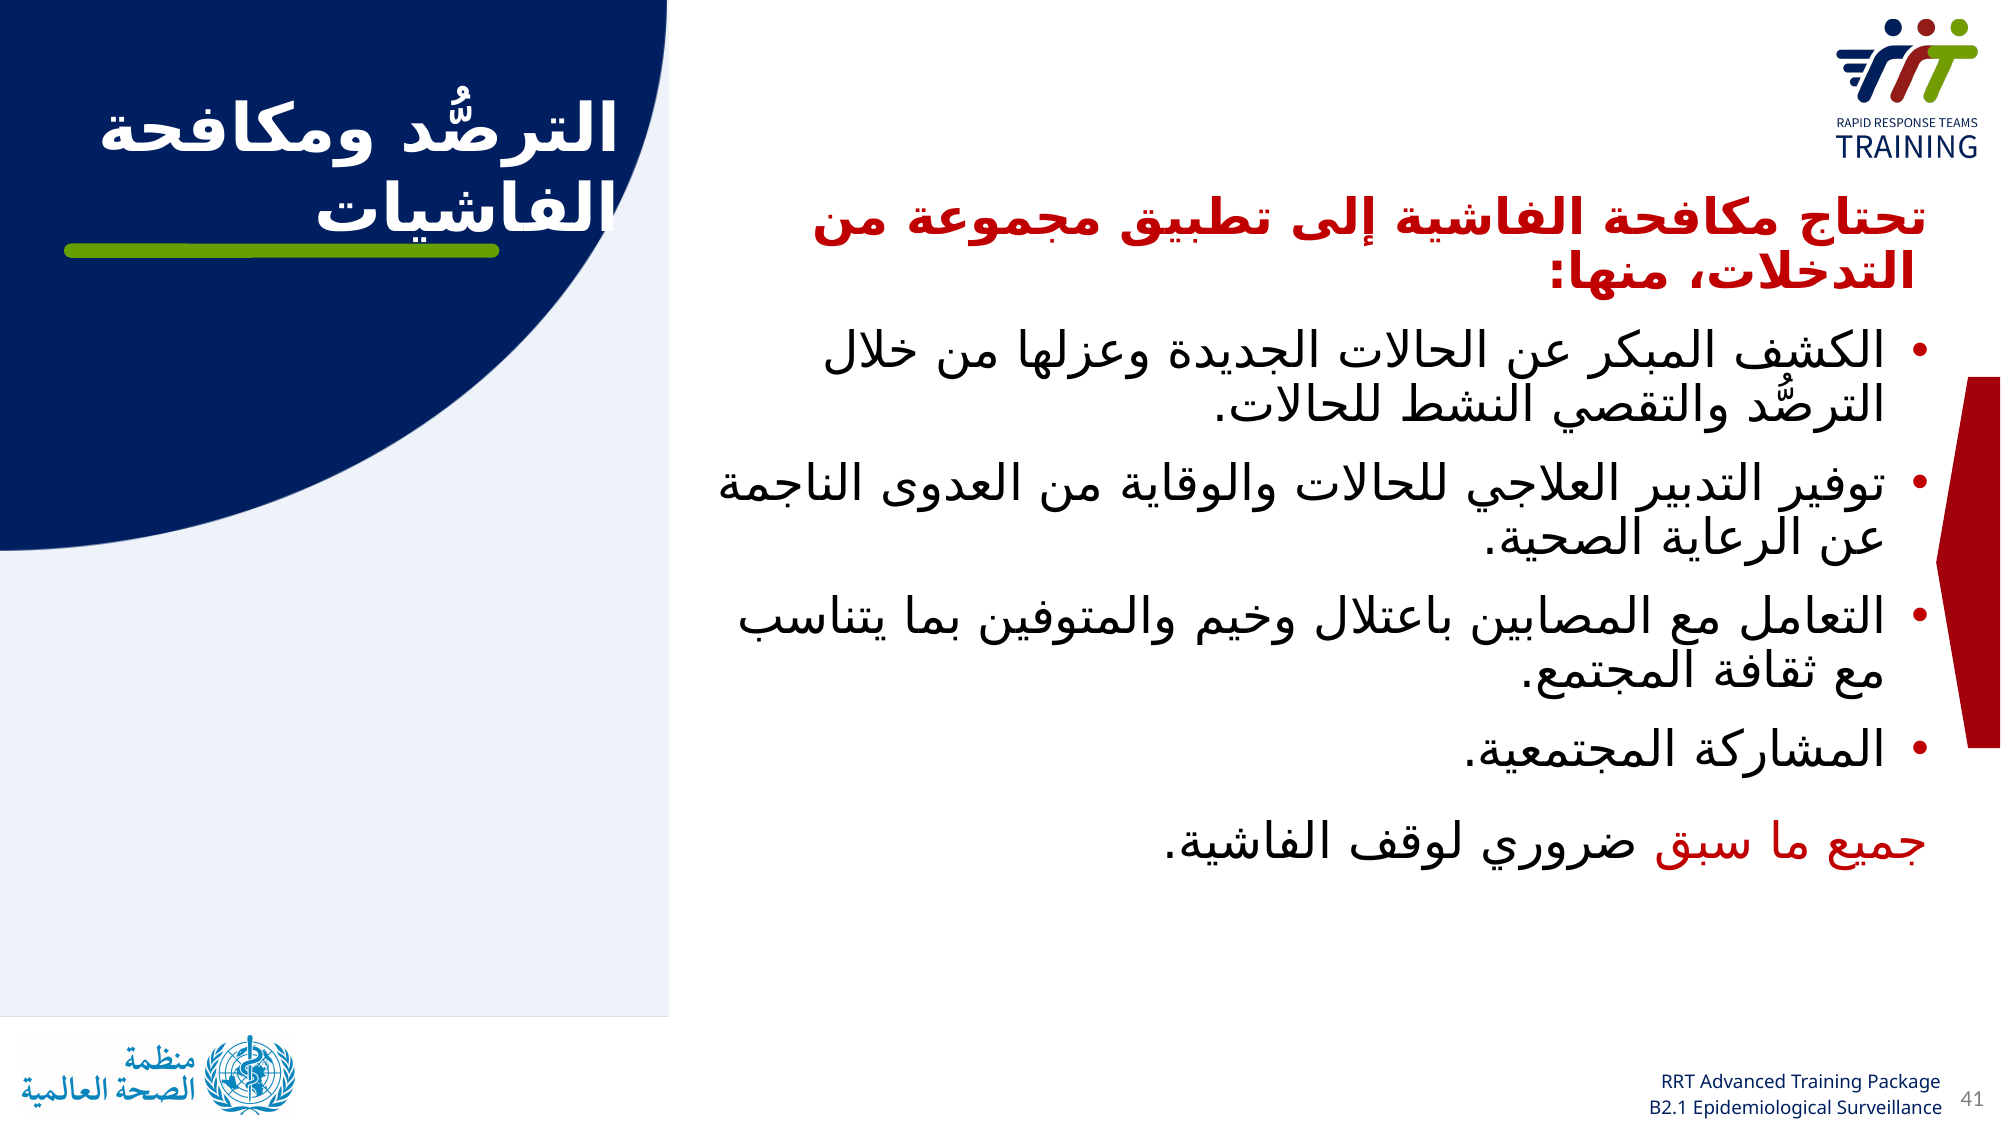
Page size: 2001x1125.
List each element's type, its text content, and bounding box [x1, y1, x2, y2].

list تحتاج مكافحة الفاشية إلى تطبيق مجموعة من التدخلات، منها: الكشف المبكر عن الحالات الجديدة وعزلها من خلال الترصُّد والتقصي النشط للحالات. توفير التدبير العلاجي للحالات والوقاية من العدوى الناجمة عن الرعاية الصحية. التعامل مع المصابين باعتلال وخيم والمتوفين بما يتناسب مع ثقافة المجتمع. المشاركة المجتمعية. جميع ما سبق ضروري لوقف الفاشية. [700, 183, 1937, 1049]
picture [1835, 19, 1978, 167]
picture [252, 1050, 258, 1059]
picture [0, 0, 669, 1018]
text_box الترصُّد ومكافحة الفاشيات [63, 77, 628, 253]
picture [22, 1035, 295, 1115]
